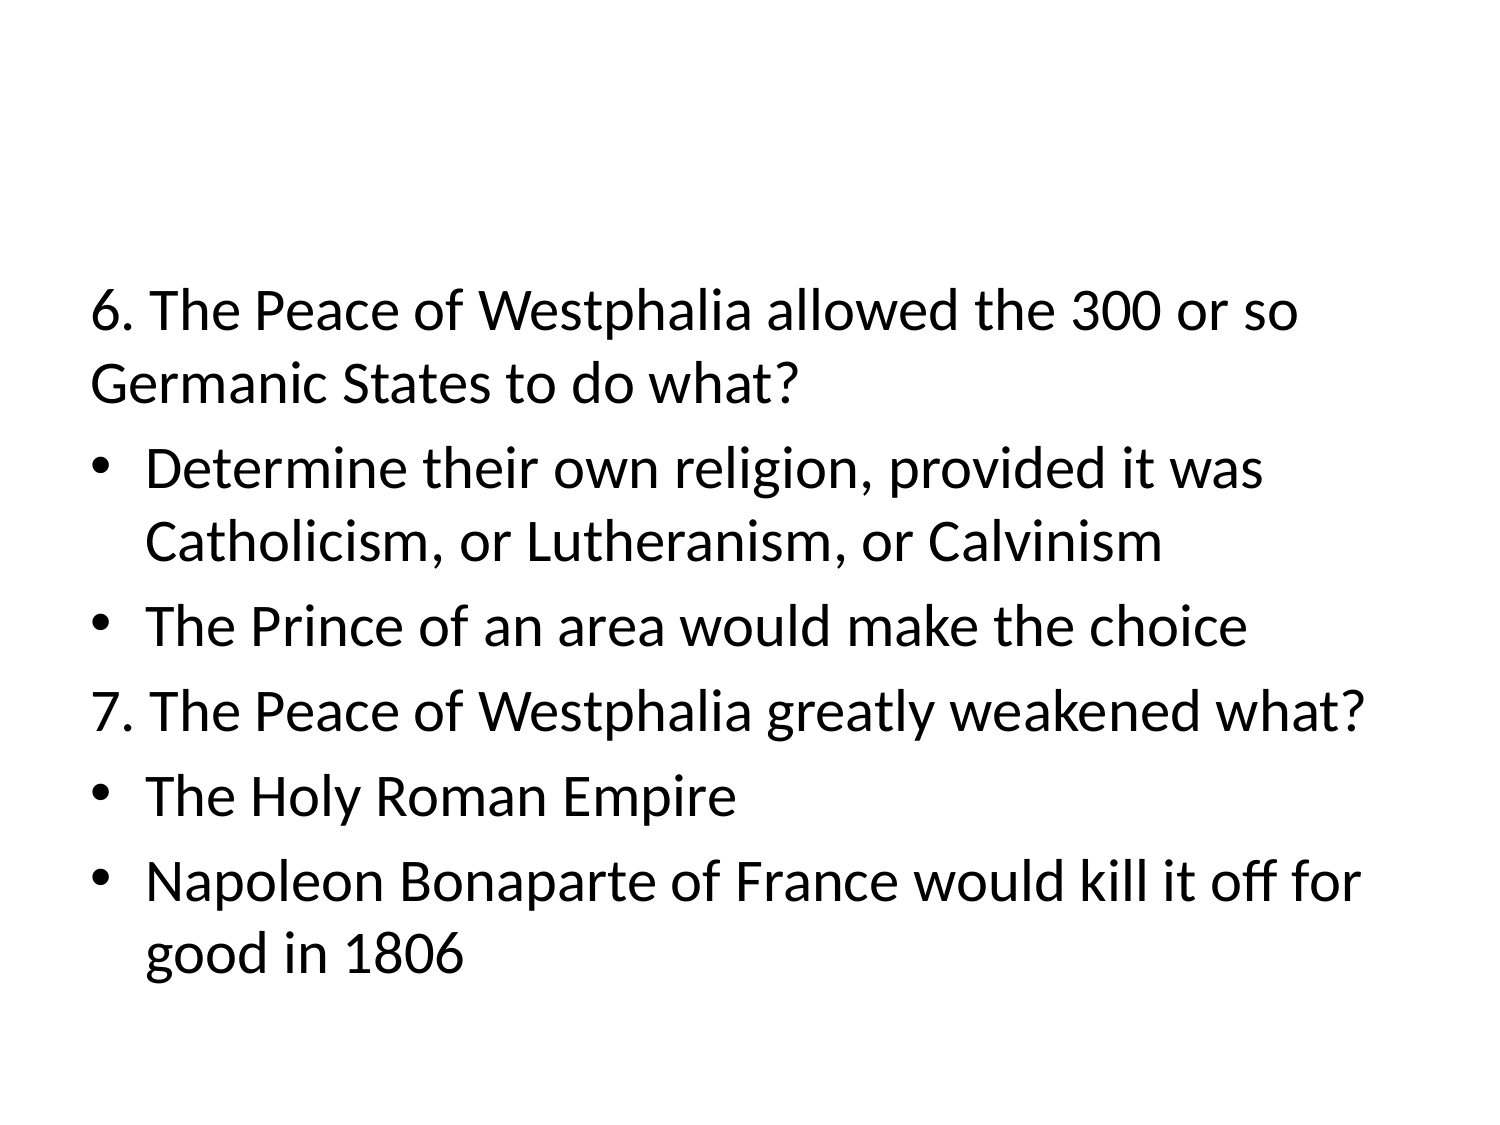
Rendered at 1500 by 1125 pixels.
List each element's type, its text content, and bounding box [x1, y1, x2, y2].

list 6. The Peace of Westphalia allowed the 300 or so Germanic States to do what? Determine their own religion, provided it was Catholicism, or Lutheranism, or Calvinism The Prince of an area would make the choice 7. The Peace of Westphalia greatly weakened what? The Holy Roman Empire Napoleon Bonaparte of France would kill it off for good in 1806 [75, 262, 1425, 1005]
